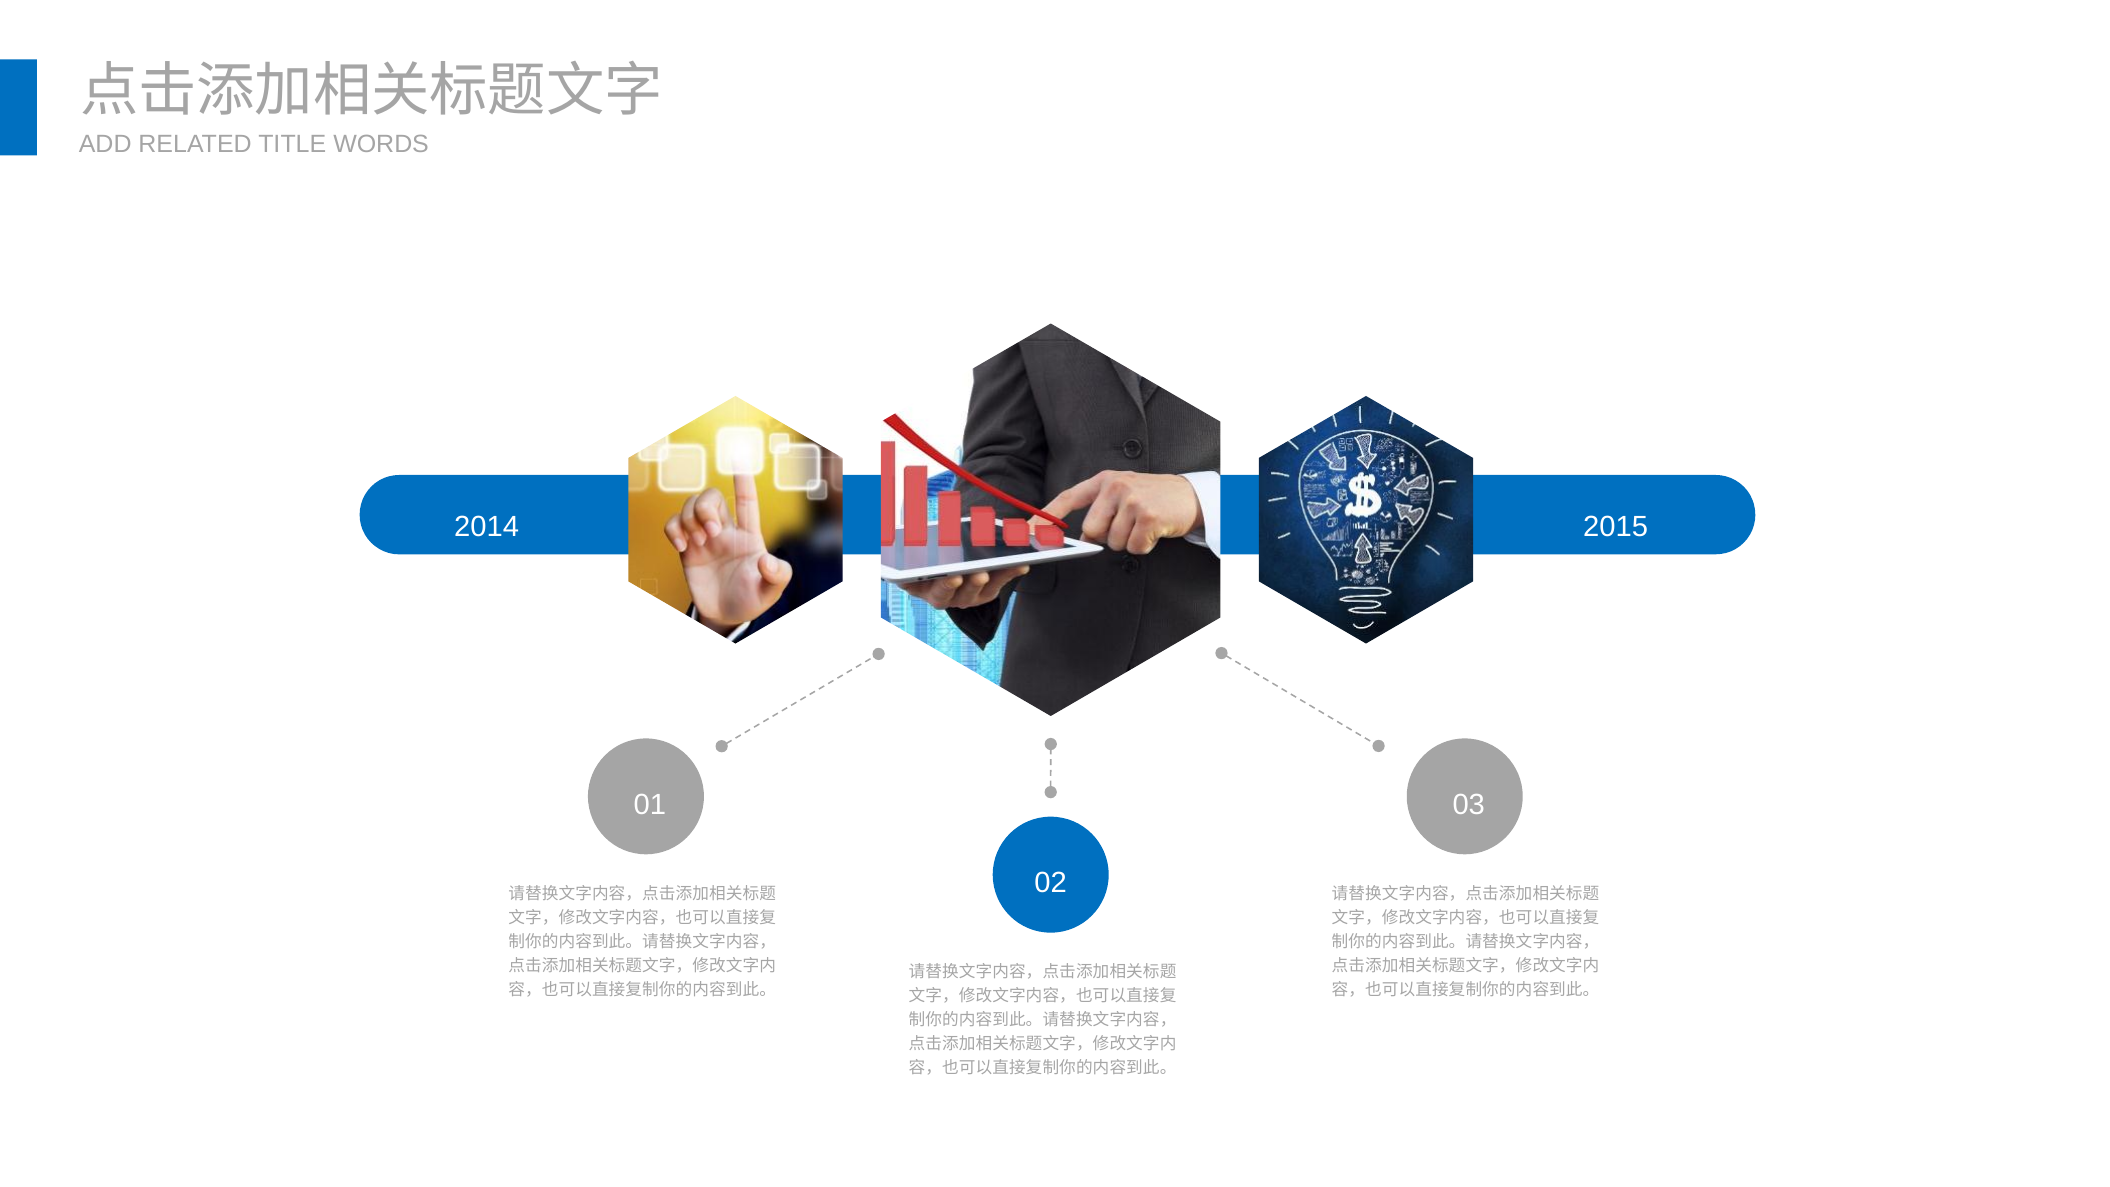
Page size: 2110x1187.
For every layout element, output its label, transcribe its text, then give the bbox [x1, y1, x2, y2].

text_box 请替换文字内容，点击添加相关标题文字，修改文字内容，也可以直接复制你的内容到此。请替换文字内容，点击添加相关标题文字，修改文字内容，也可以直接复制你的内容到此。 [1331, 878, 1616, 999]
text_box 03 [1430, 767, 1508, 820]
text_box [1215, 646, 1232, 660]
text_box 01 [611, 767, 689, 820]
text_box [359, 474, 628, 555]
text_box [870, 647, 885, 661]
text_box [1044, 780, 1057, 799]
text_box 2014 [422, 486, 551, 543]
text_box [0, 58, 38, 157]
text_box [1406, 738, 1523, 855]
text_box 2015 [1551, 486, 1680, 543]
text_box [1474, 474, 1756, 555]
text_box 请替换文字内容，点击添加相关标题文字，修改文字内容，也可以直接复制你的内容到此。请替换文字内容，点击添加相关标题文字，修改文字内容，也可以直接复制你的内容到此。 [908, 957, 1193, 1077]
text_box [1369, 739, 1385, 753]
text_box [587, 738, 704, 855]
text_box [715, 740, 732, 753]
text_box [1221, 474, 1258, 555]
text_box [1258, 395, 1474, 644]
text_box [1044, 737, 1057, 754]
text_box 请替换文字内容，点击添加相关标题文字，修改文字内容，也可以直接复制你的内容到此。请替换文字内容，点击添加相关标题文字，修改文字内容，也可以直接复制你的内容到此。 [508, 878, 793, 999]
text_box [628, 395, 843, 644]
text_box ADD RELATED TITLE WORDS [62, 119, 446, 166]
text_box 点击添加相关标题文字 [64, 43, 679, 130]
text_box [992, 816, 1109, 933]
text_box [880, 323, 1221, 716]
text_box 02 [1012, 845, 1090, 899]
text_box [843, 474, 880, 555]
